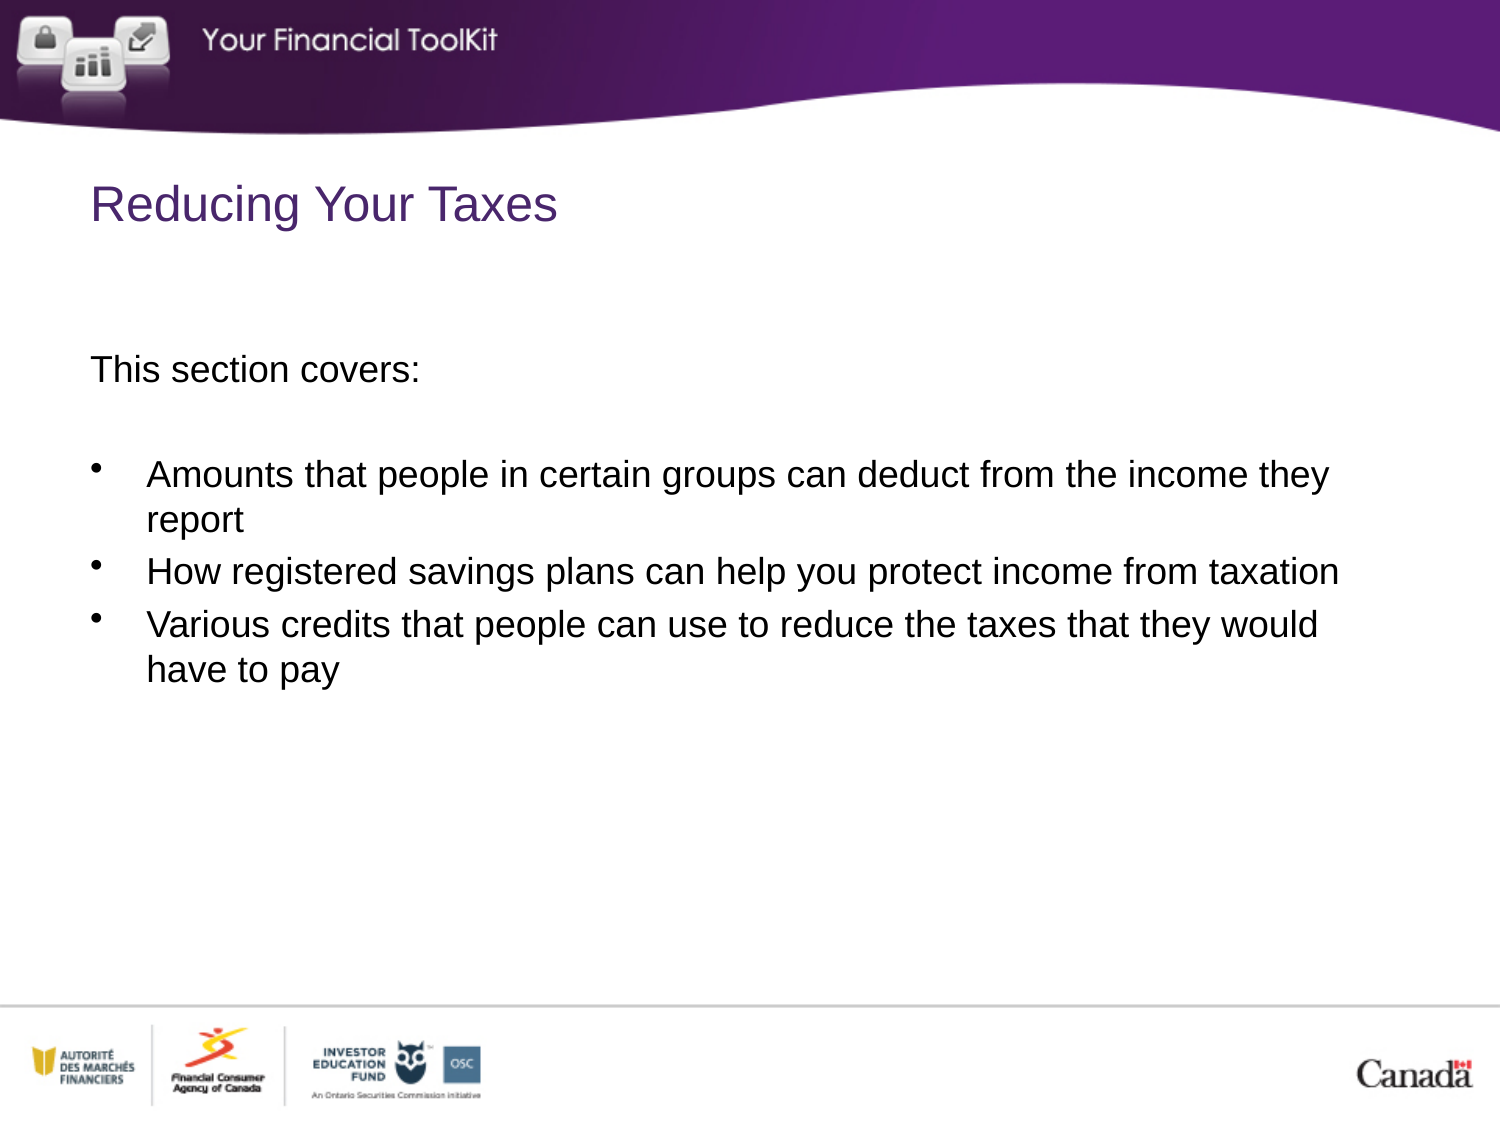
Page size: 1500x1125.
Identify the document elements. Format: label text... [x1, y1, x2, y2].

title Reducing Your Taxes [75, 164, 1211, 306]
list This section covers: Amounts that people in certain groups can deduct from the income they report How registered savings plans can help you protect income from taxation Various credits that people can use to reduce the taxes that they would have to pay [75, 337, 1425, 987]
picture [0, 0, 1500, 1125]
